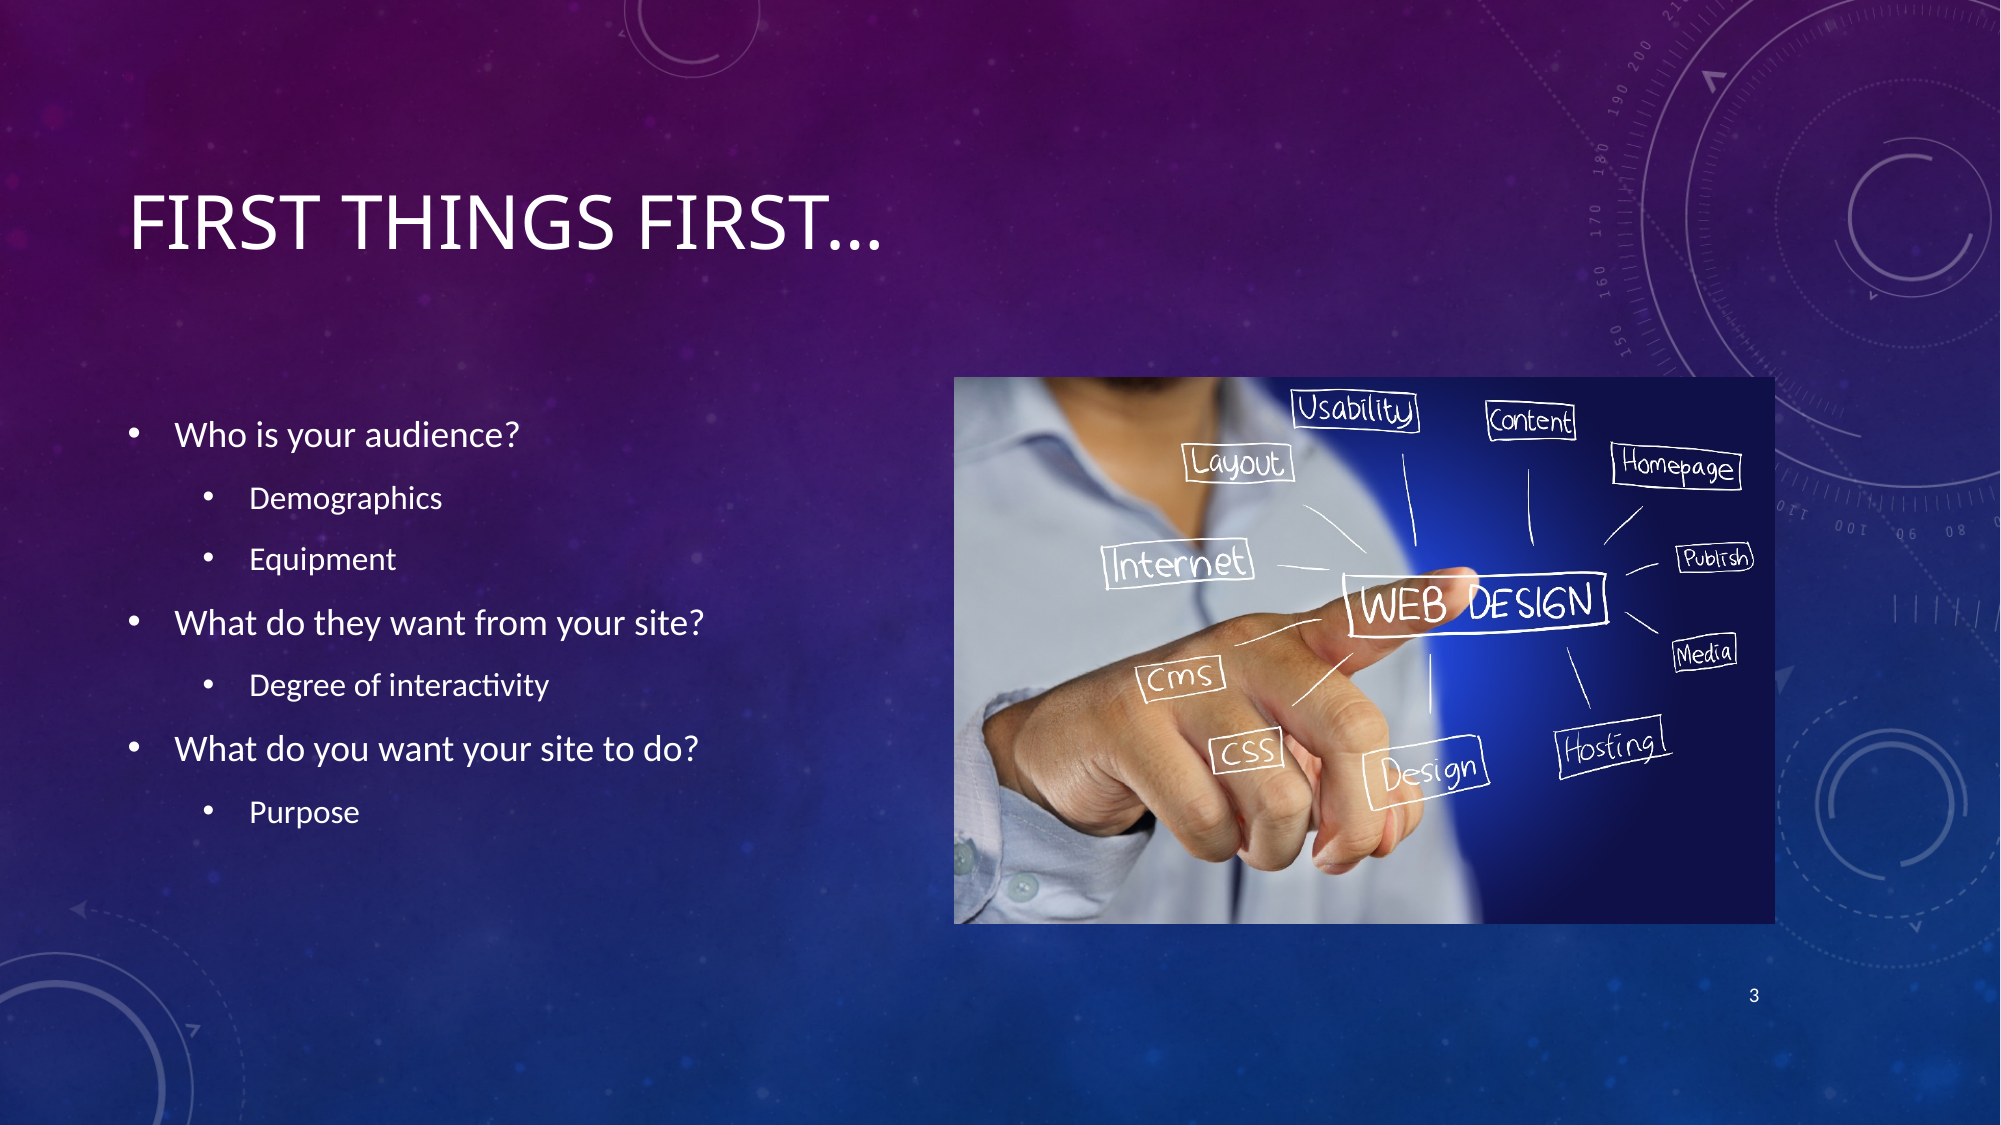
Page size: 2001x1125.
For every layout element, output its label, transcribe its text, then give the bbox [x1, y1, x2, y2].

list Who is your audience? Demographics Equipment What do they want from your site? Degree of interactivity What do you want your site to do? Purpose [112, 351, 932, 950]
picture [0, 0, 2001, 1125]
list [954, 377, 1775, 925]
slide_number 3 [1684, 963, 1775, 1025]
title First things first… [112, 99, 1775, 339]
